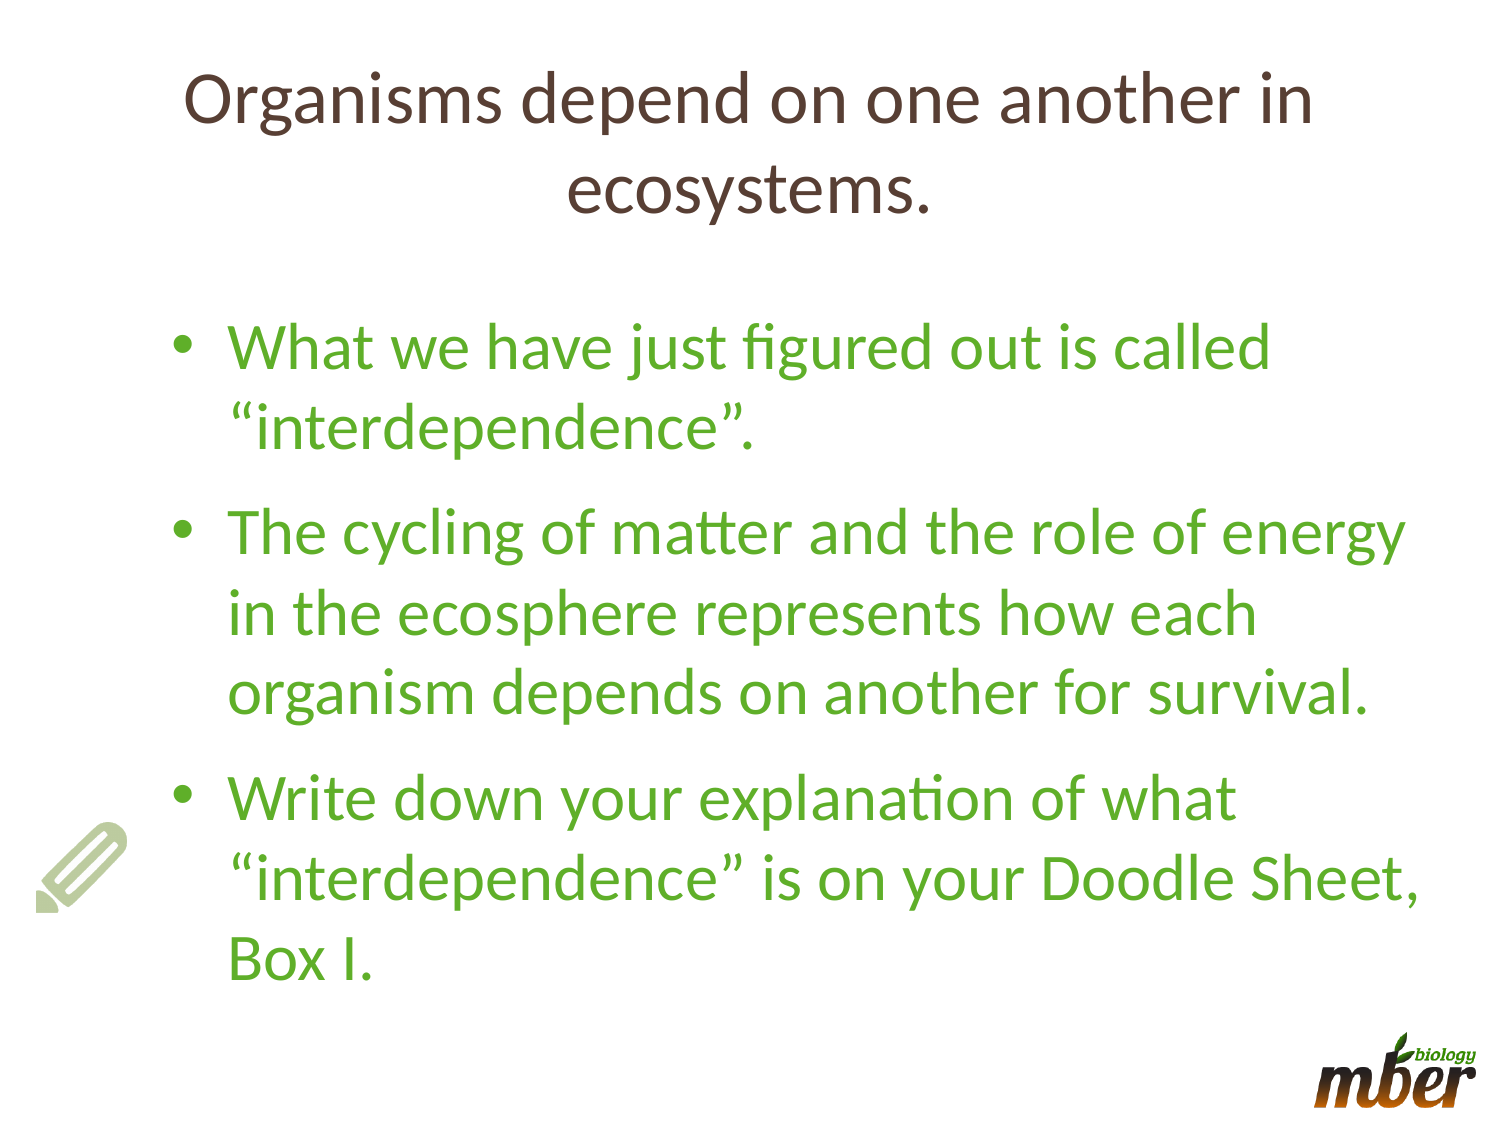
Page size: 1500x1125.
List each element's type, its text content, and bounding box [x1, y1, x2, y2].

list What we have just figured out is called “interdependence”. The cycling of matter and the role of energy in the ecosphere represents how each organism depends on another for survival. Write down your explanation of what “interdependence” is on your Doodle Sheet, Box I. [156, 295, 1446, 1033]
picture [1314, 1032, 1476, 1109]
picture [36, 822, 127, 914]
title Organisms depend on one another in ecosystems. [75, 45, 1425, 233]
